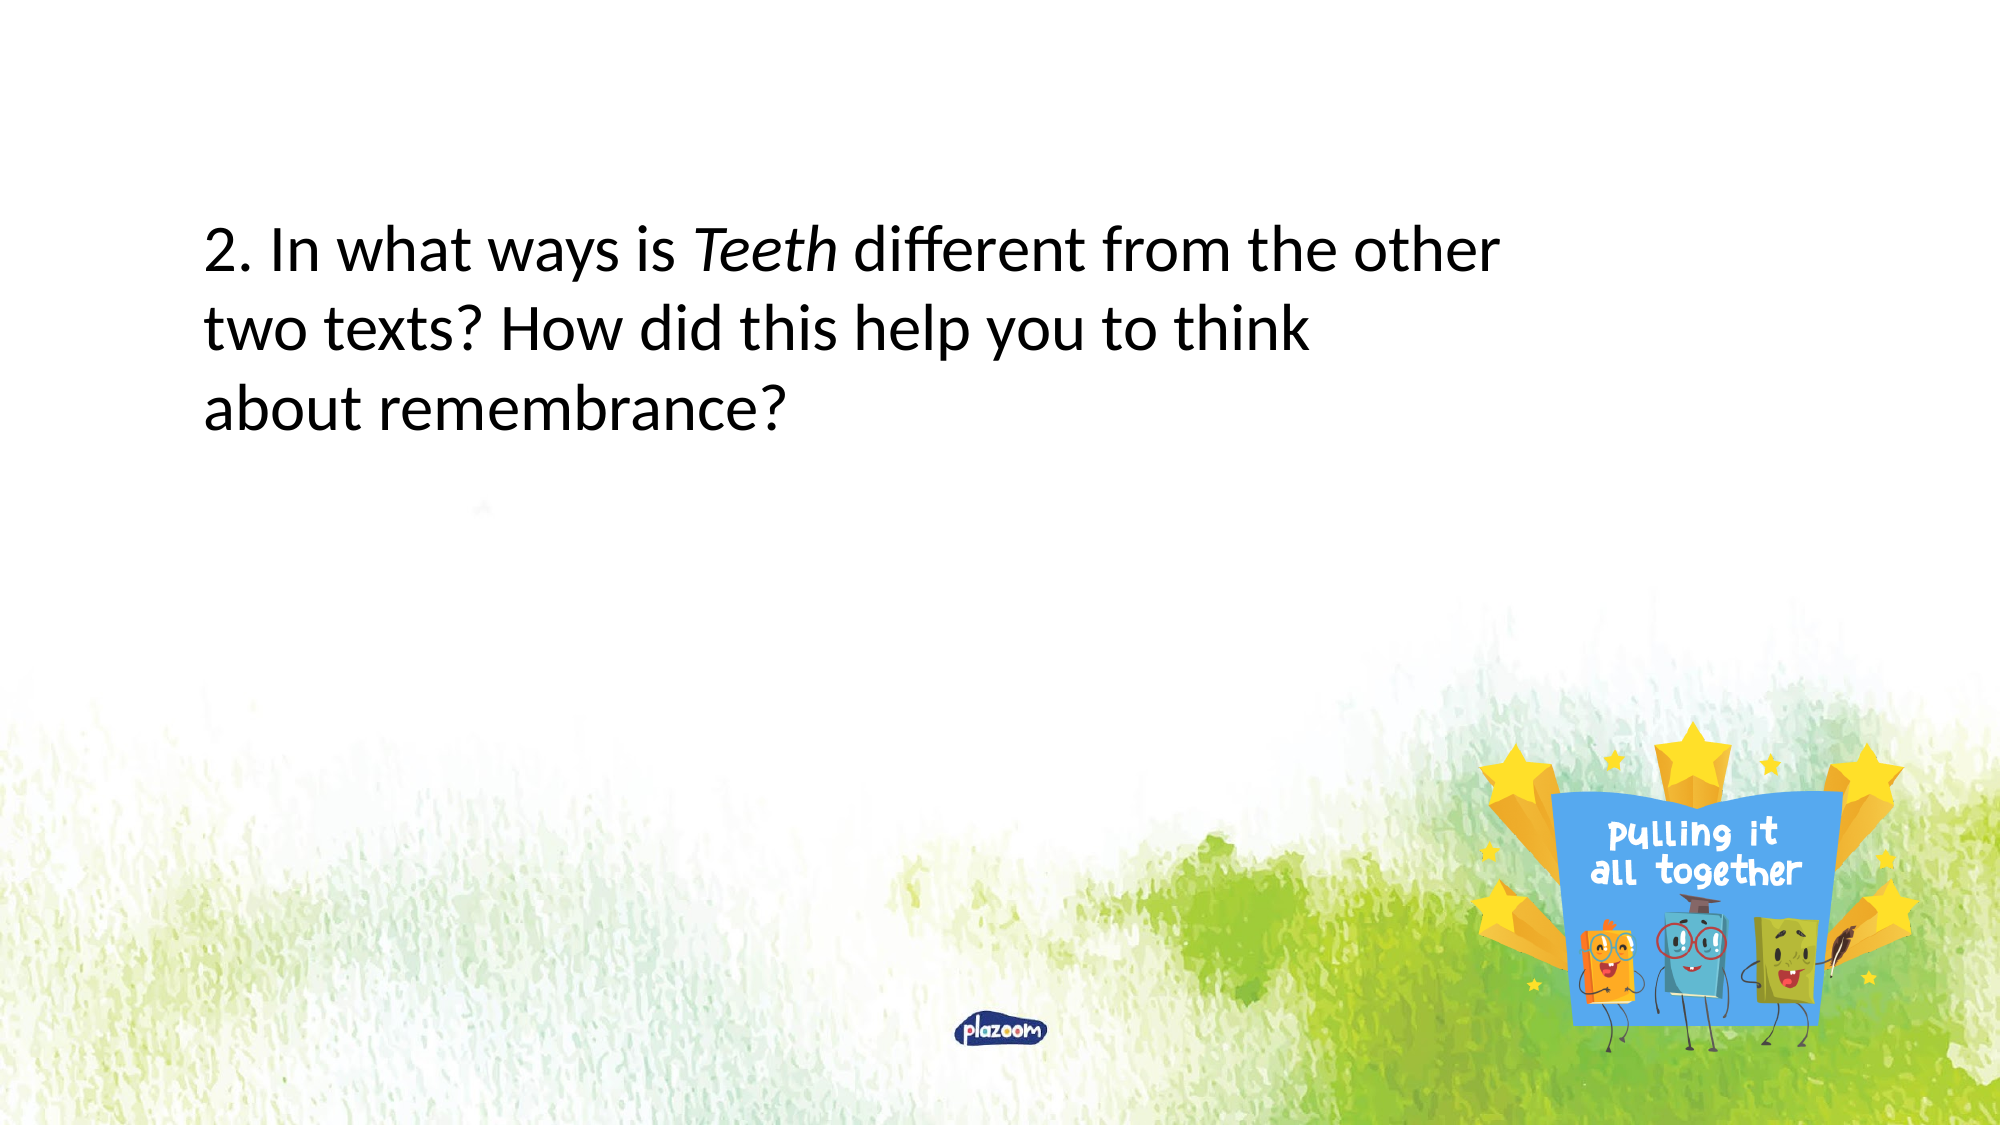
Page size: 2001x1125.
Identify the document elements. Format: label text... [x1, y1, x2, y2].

text_box 2. In what ways is Teeth different from the other two texts? How did this help you to think about remembrance? [189, 196, 1694, 532]
picture [0, 0, 2000, 1125]
